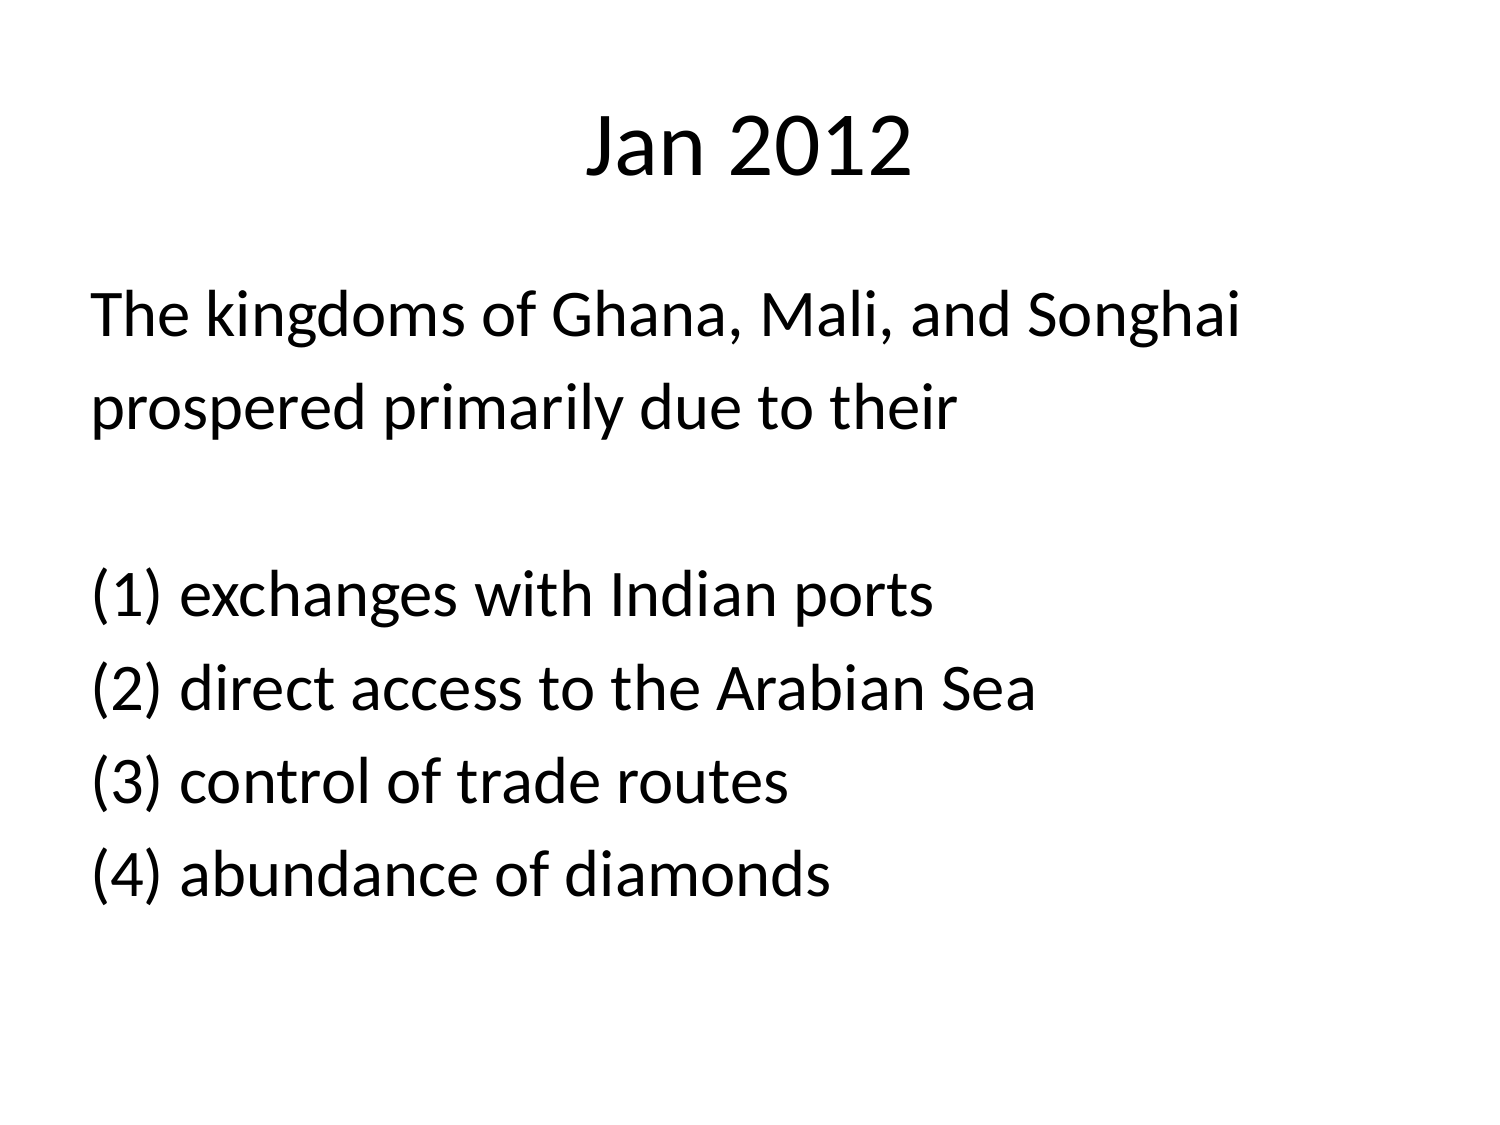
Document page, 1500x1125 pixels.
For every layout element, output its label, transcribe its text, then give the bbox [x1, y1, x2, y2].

title Jan 2012 [75, 45, 1425, 233]
list The kingdoms of Ghana, Mali, and Songhai prospered primarily due to their (1) exchanges with Indian ports (2) direct access to the Arabian Sea (3) control of trade routes (4) abundance of diamonds [75, 262, 1425, 1005]
